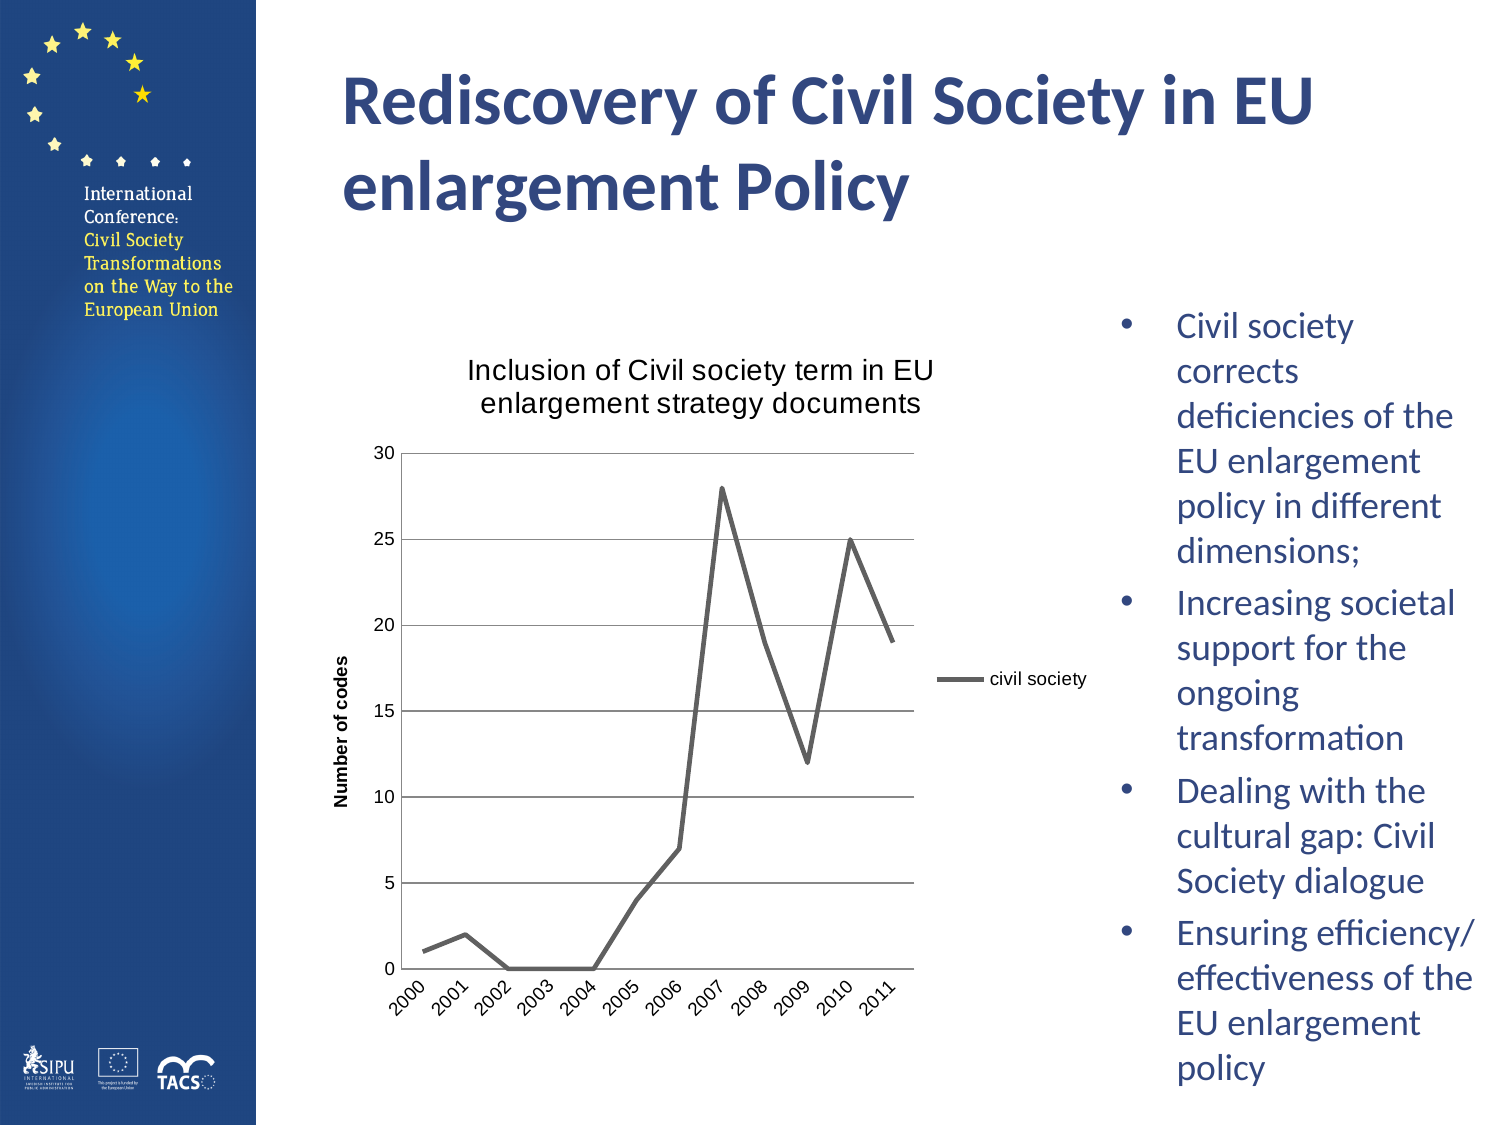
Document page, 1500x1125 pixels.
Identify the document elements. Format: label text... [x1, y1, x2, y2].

list Civil society corrects deficiencies of the EU enlargement policy in different dimensions; Increasing societal support for the ongoing transformation Dealing with the cultural gap: Civil Society dialogue Ensuring efficiency/ effectiveness of the EU enlargement policy [1105, 293, 1500, 1092]
title Rediscovery of Civil Society in EU enlargement Policy [327, 45, 1425, 233]
picture [0, 0, 1500, 1125]
chart [297, 322, 1106, 1036]
